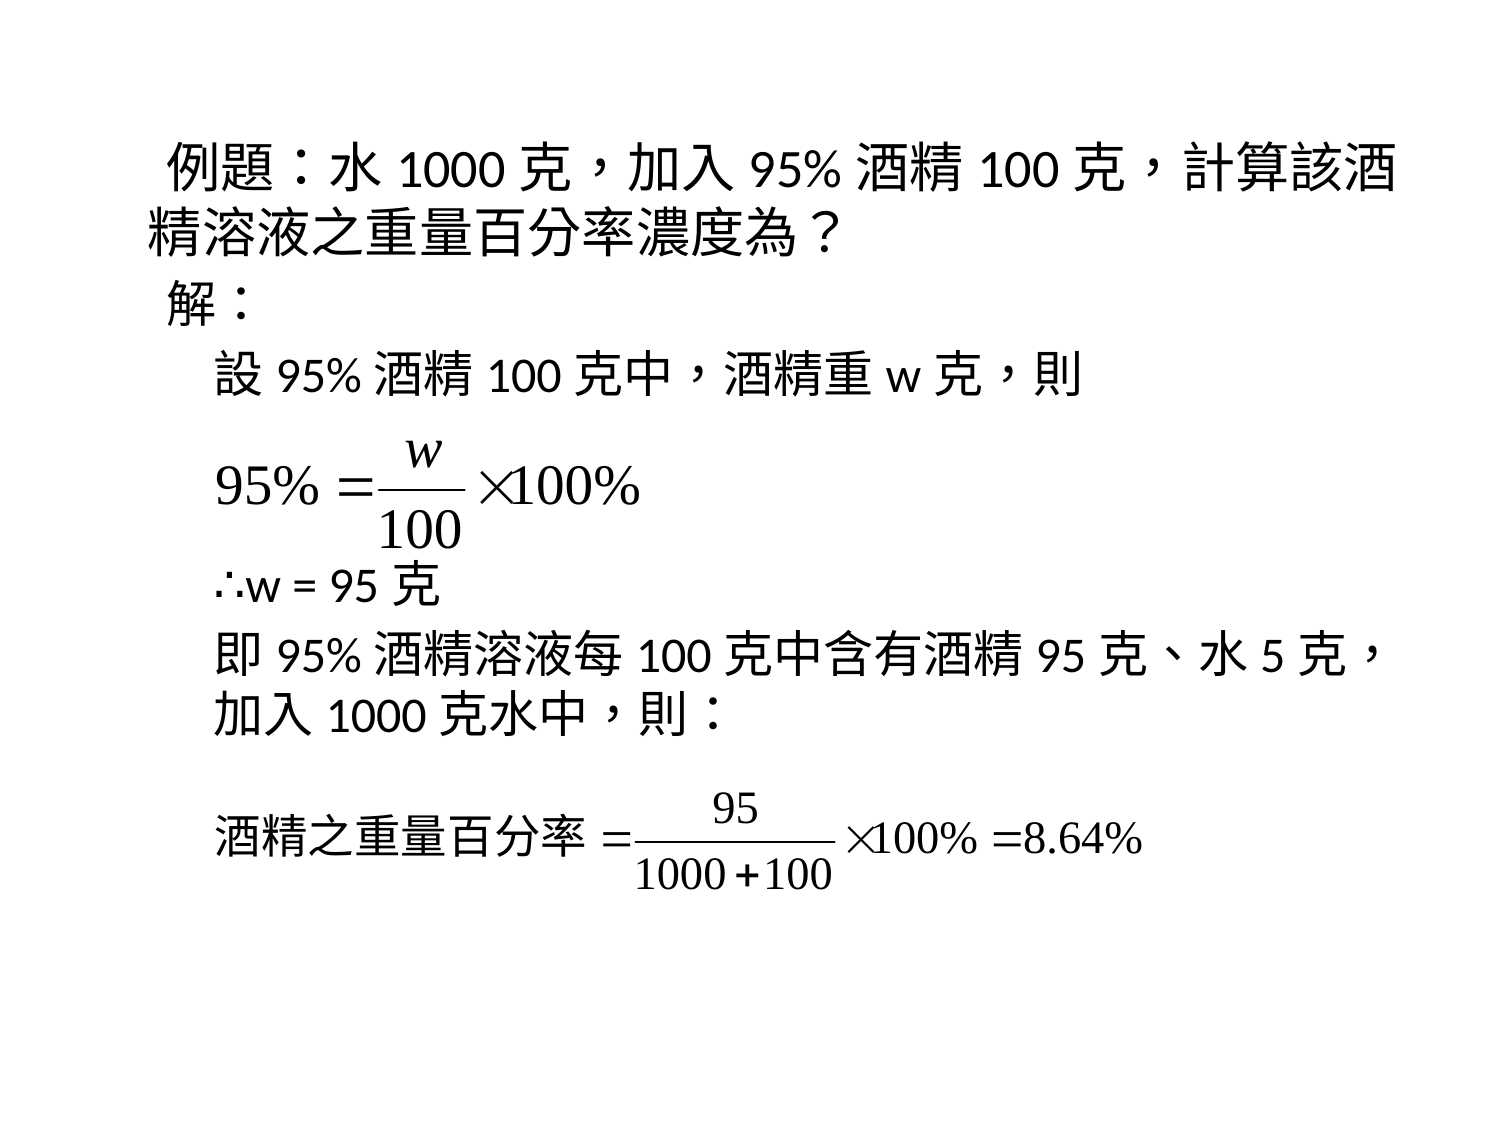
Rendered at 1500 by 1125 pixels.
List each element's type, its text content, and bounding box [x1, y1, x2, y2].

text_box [208, 779, 1152, 901]
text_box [208, 413, 653, 562]
list 例題：水1000克，加入95%酒精100克，計算該酒精溶液之重量百分率濃度為？ 解： 設95%酒精100克中，酒精重w克，則 ∴w = 95克 即95%酒精溶液每100克中含有酒精95克、水5克，加入1000克水中，則： [76, 125, 1427, 988]
